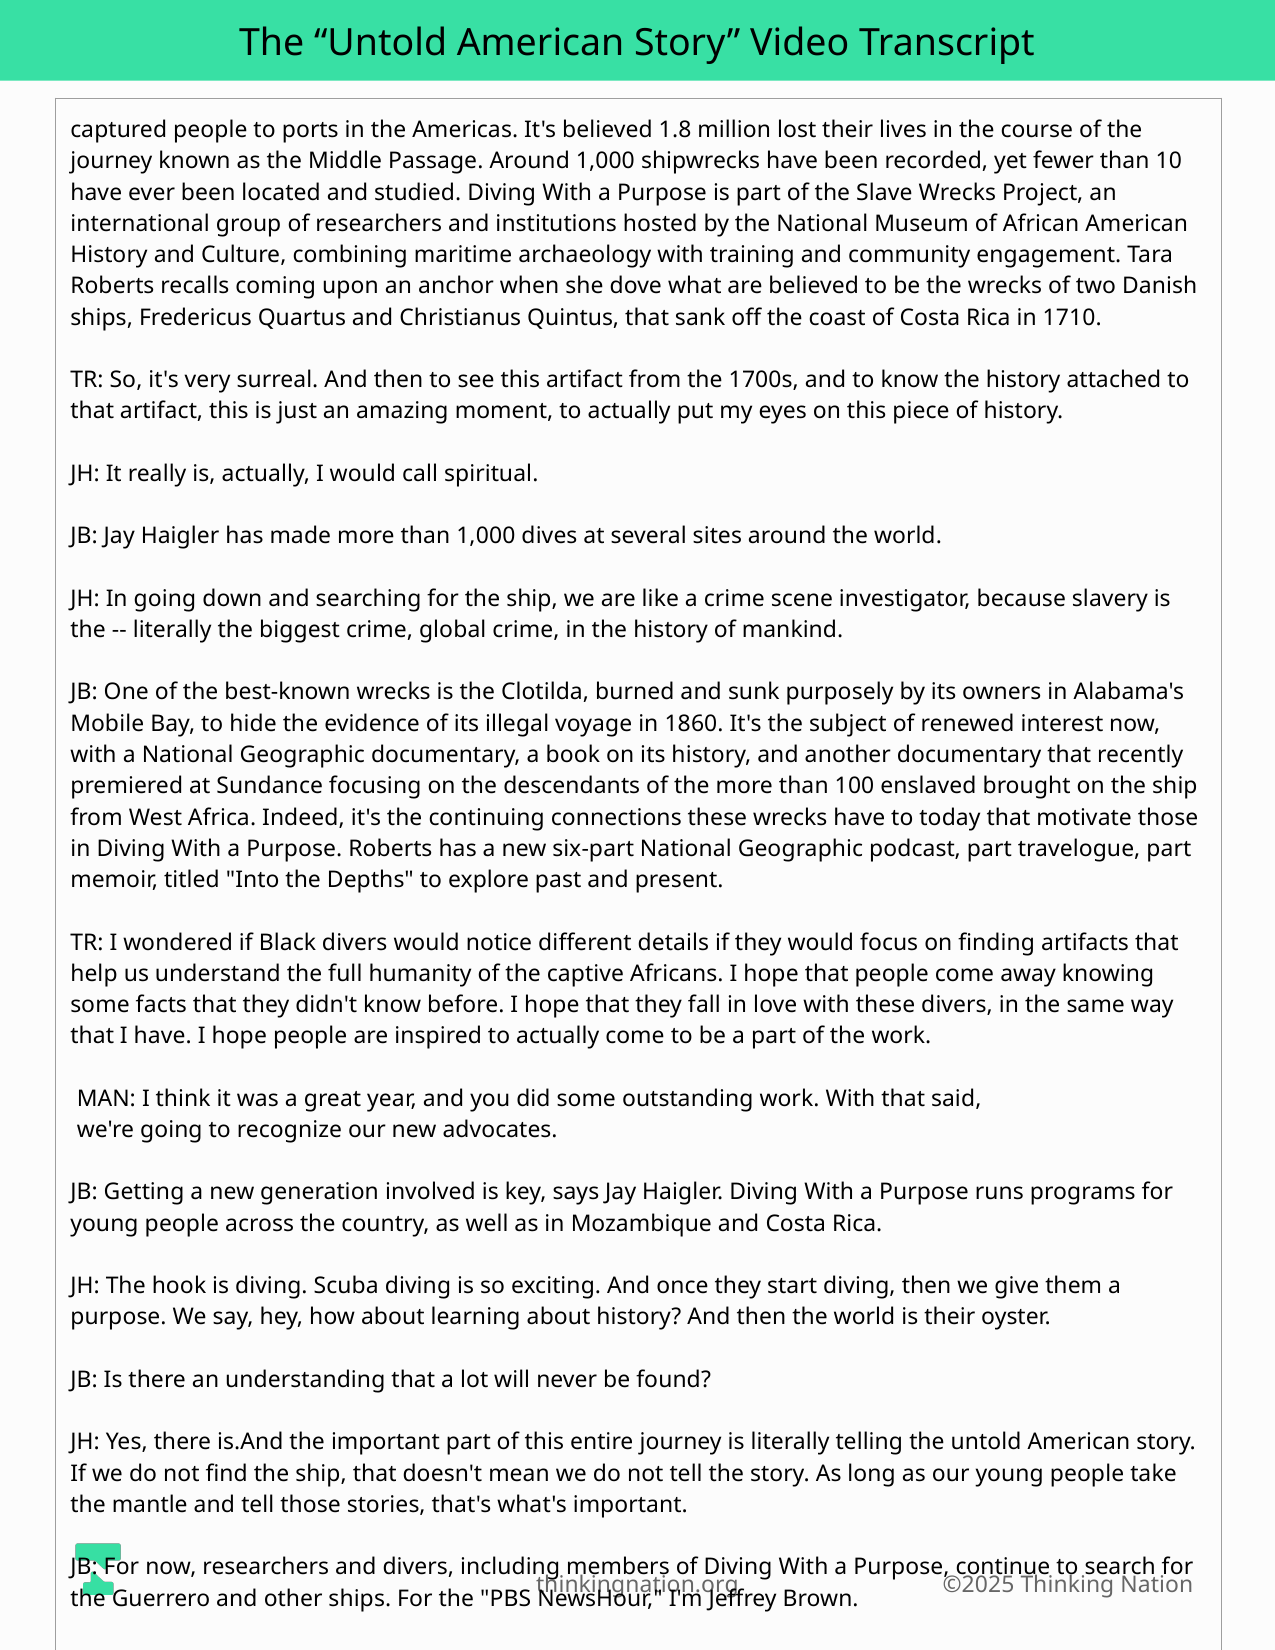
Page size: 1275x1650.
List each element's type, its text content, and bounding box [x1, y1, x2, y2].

text_box The “Untold American Story” Video Transcript [0, 0, 1275, 81]
picture [62, 1533, 134, 1605]
table_header captured people to ports in the Americas. It's believed 1.8 million lost their lives in the course of the journey known as the Middle Passage. Around 1,000 shipwrecks have been recorded, yet fewer than 10 have ever been located and studied. Diving With a Purpose is part of the Slave Wrecks Project, an international group of researchers and institutions hosted by the National Museum of African American History and Culture, combining maritime archaeology with training and community engagement. Tara Roberts recalls coming upon an anchor when she dove what are believed to be the wrecks of two Danish ships, Fredericus Quartus and Christianus Quintus, that sank off the coast of Costa Rica in 1710. TR: So, it's very surreal. And then to see this artifact from the 1700s, and to know the history attached to that artifact, this is just an amazing moment, to actually put my eyes on this piece of history. JH: It really is, actually, I would call spiritual. JB: Jay Haigler has made more than 1,000 dives at several sites around the world. JH: In going down and searching for the ship, we are like a crime scene investigator, because slavery is the -- literally the biggest crime, global crime, in the history of mankind. JB: One of the best-known wrecks is the Clotilda, burned and sunk purposely by its owners in Alabama's Mobile Bay, to hide the evidence of its illegal voyage in 1860. It's the subject of renewed interest now, with a National Geographic documentary, a book on its history, and another documentary that recently premiered at Sundance focusing on the descendants of the more than 100 enslaved brought on the ship from West Africa. Indeed, it's the continuing connections these wrecks have to today that motivate those in Diving With a Purpose. Roberts has a new six-part National Geographic podcast, part travelogue, part memoir, titled "Into the Depths" to explore past and present. TR: I wondered if Black divers would notice different details if they would focus on finding artifacts that help us understand the full humanity of the captive Africans. I hope that people come away knowing some facts that they didn't know before. I hope that they fall in love with these divers, in the same way that I have. I hope people are inspired to actually come to be a part of the work. MAN: I think it was a great year, and you did some outstanding work. With that said, we're going to recognize our new advocates. JB: Getting a new generation involved is key, says Jay Haigler. Diving With a Purpose runs programs for young people across the country, as well as in Mozambique and Costa Rica. JH: The hook is diving. Scuba diving is so exciting. And once they start diving, then we give them a purpose. We say, hey, how about learning about history? And then the world is their oyster. JB: Is there an understanding that a lot will never be found? JH: Yes, there is.And the important part of this entire journey is literally telling the untold American story. If we do not find the ship, that doesn't mean we do not tell the story. As long as our young people take the mantle and tell those stories, that's what's important. JB: For now, researchers and divers, including members of Diving With a Purpose, continue to search for the Guerrero and other ships. For the "PBS NewsHour," I'm Jeffrey Brown. JW: And let's hope they find them one day. Fascinating. [56, 99, 1221, 1650]
